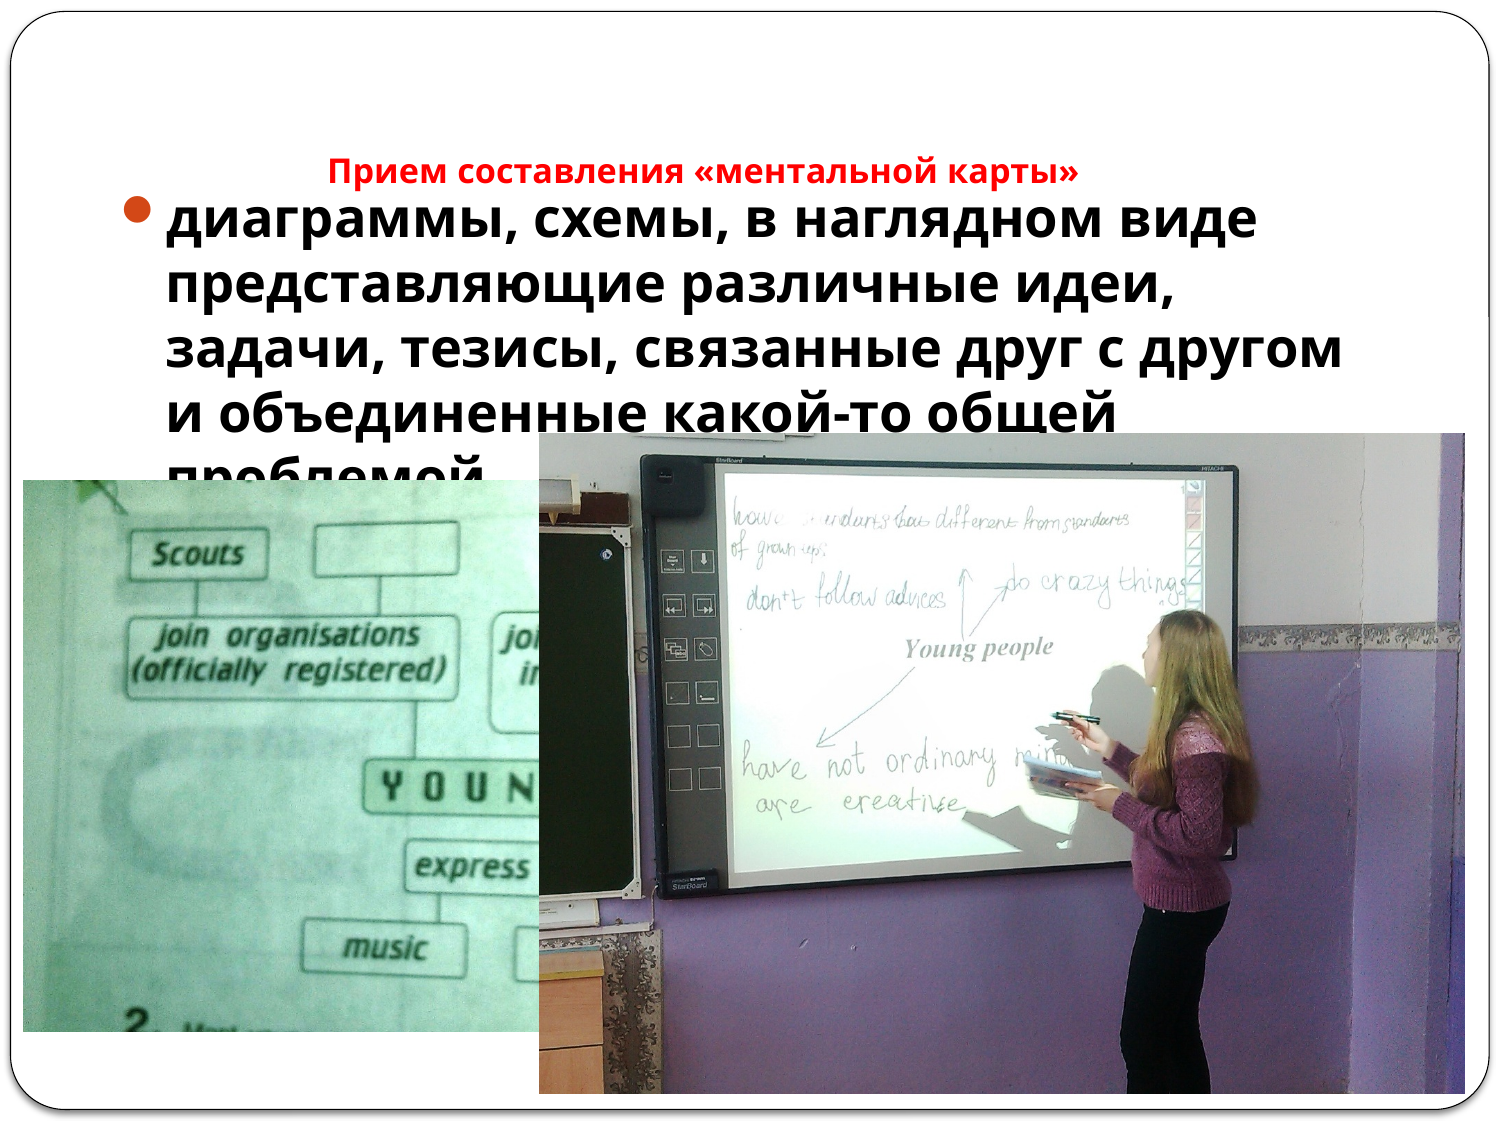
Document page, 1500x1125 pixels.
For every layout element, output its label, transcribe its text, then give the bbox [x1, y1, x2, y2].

title Прием составления «ментальной карты» [0, 58, 1416, 247]
picture [23, 433, 1466, 1095]
list диаграммы, схемы, в наглядном виде представляющие различные идеи, задачи, тезисы, связанные друг с другом и объединенные какой-то общей проблемой. [105, 175, 1381, 478]
